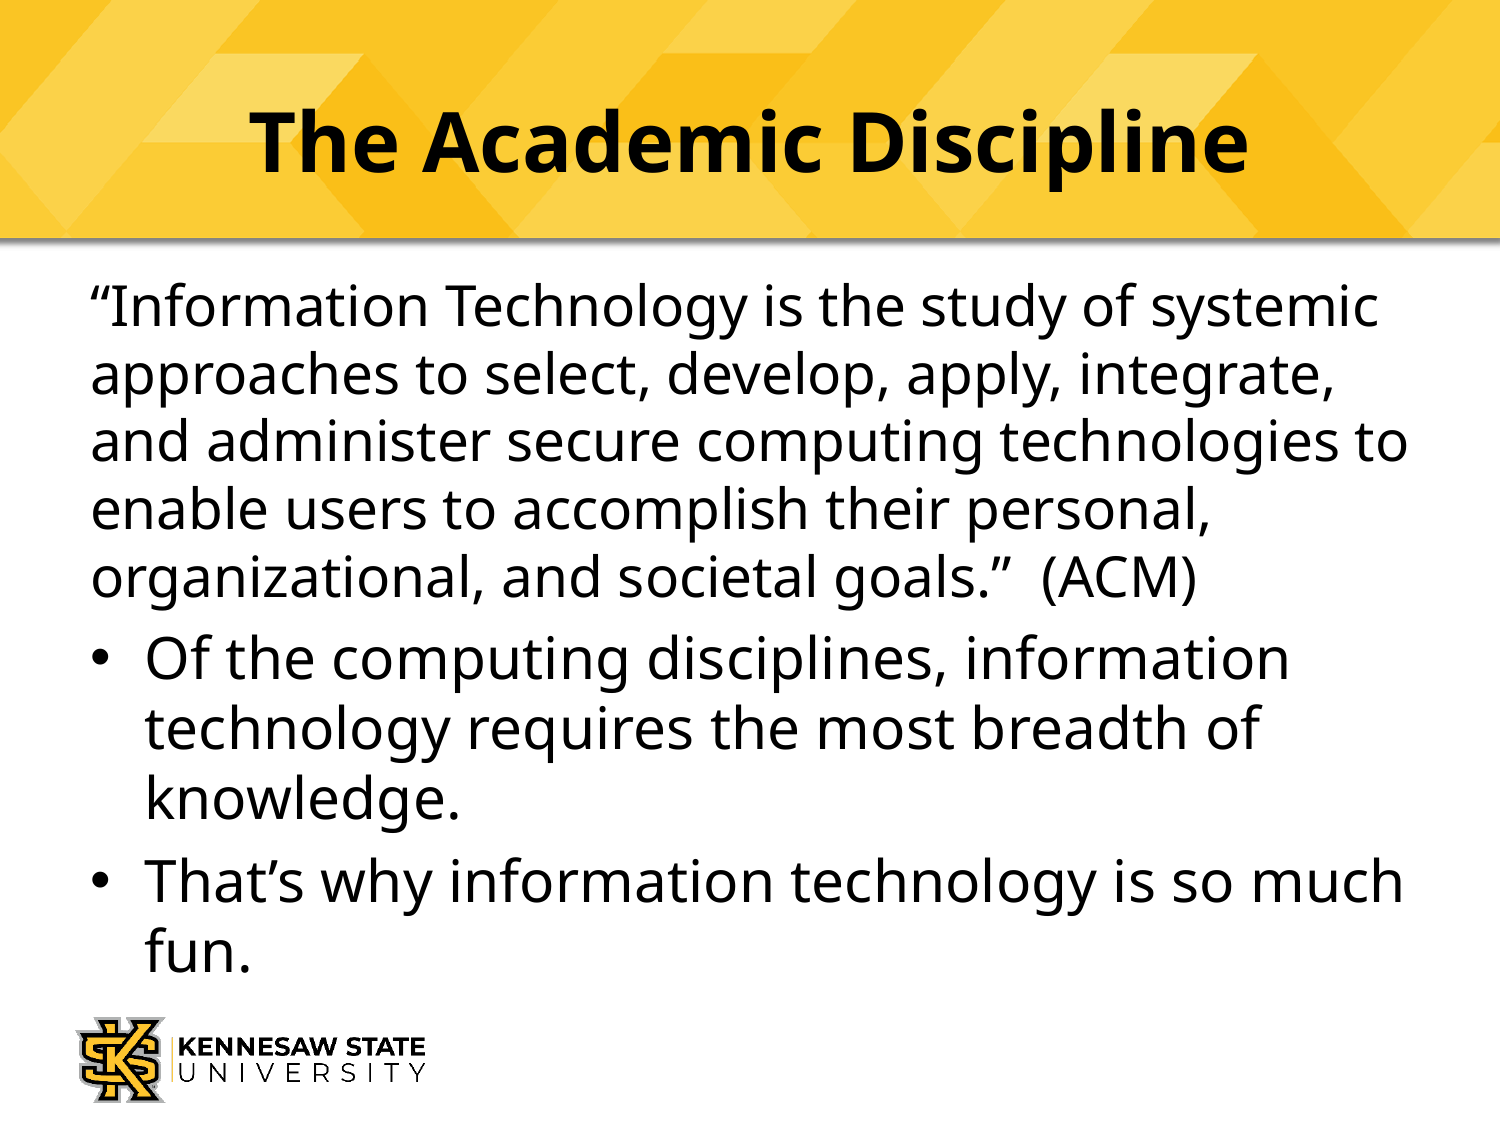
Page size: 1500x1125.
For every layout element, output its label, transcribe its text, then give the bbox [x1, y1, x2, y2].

title The Academic Discipline [75, 45, 1425, 233]
picture [75, 1017, 425, 1103]
list “Information Technology is the study of systemic approaches to select, develop, apply, integrate, and administer secure computing technologies to enable users to accomplish their personal, organizational, and societal goals.” (ACM) Of the computing disciplines, information technology requires the most breadth of knowledge. That’s why information technology is so much fun. [75, 262, 1425, 1005]
picture [0, 0, 1500, 251]
